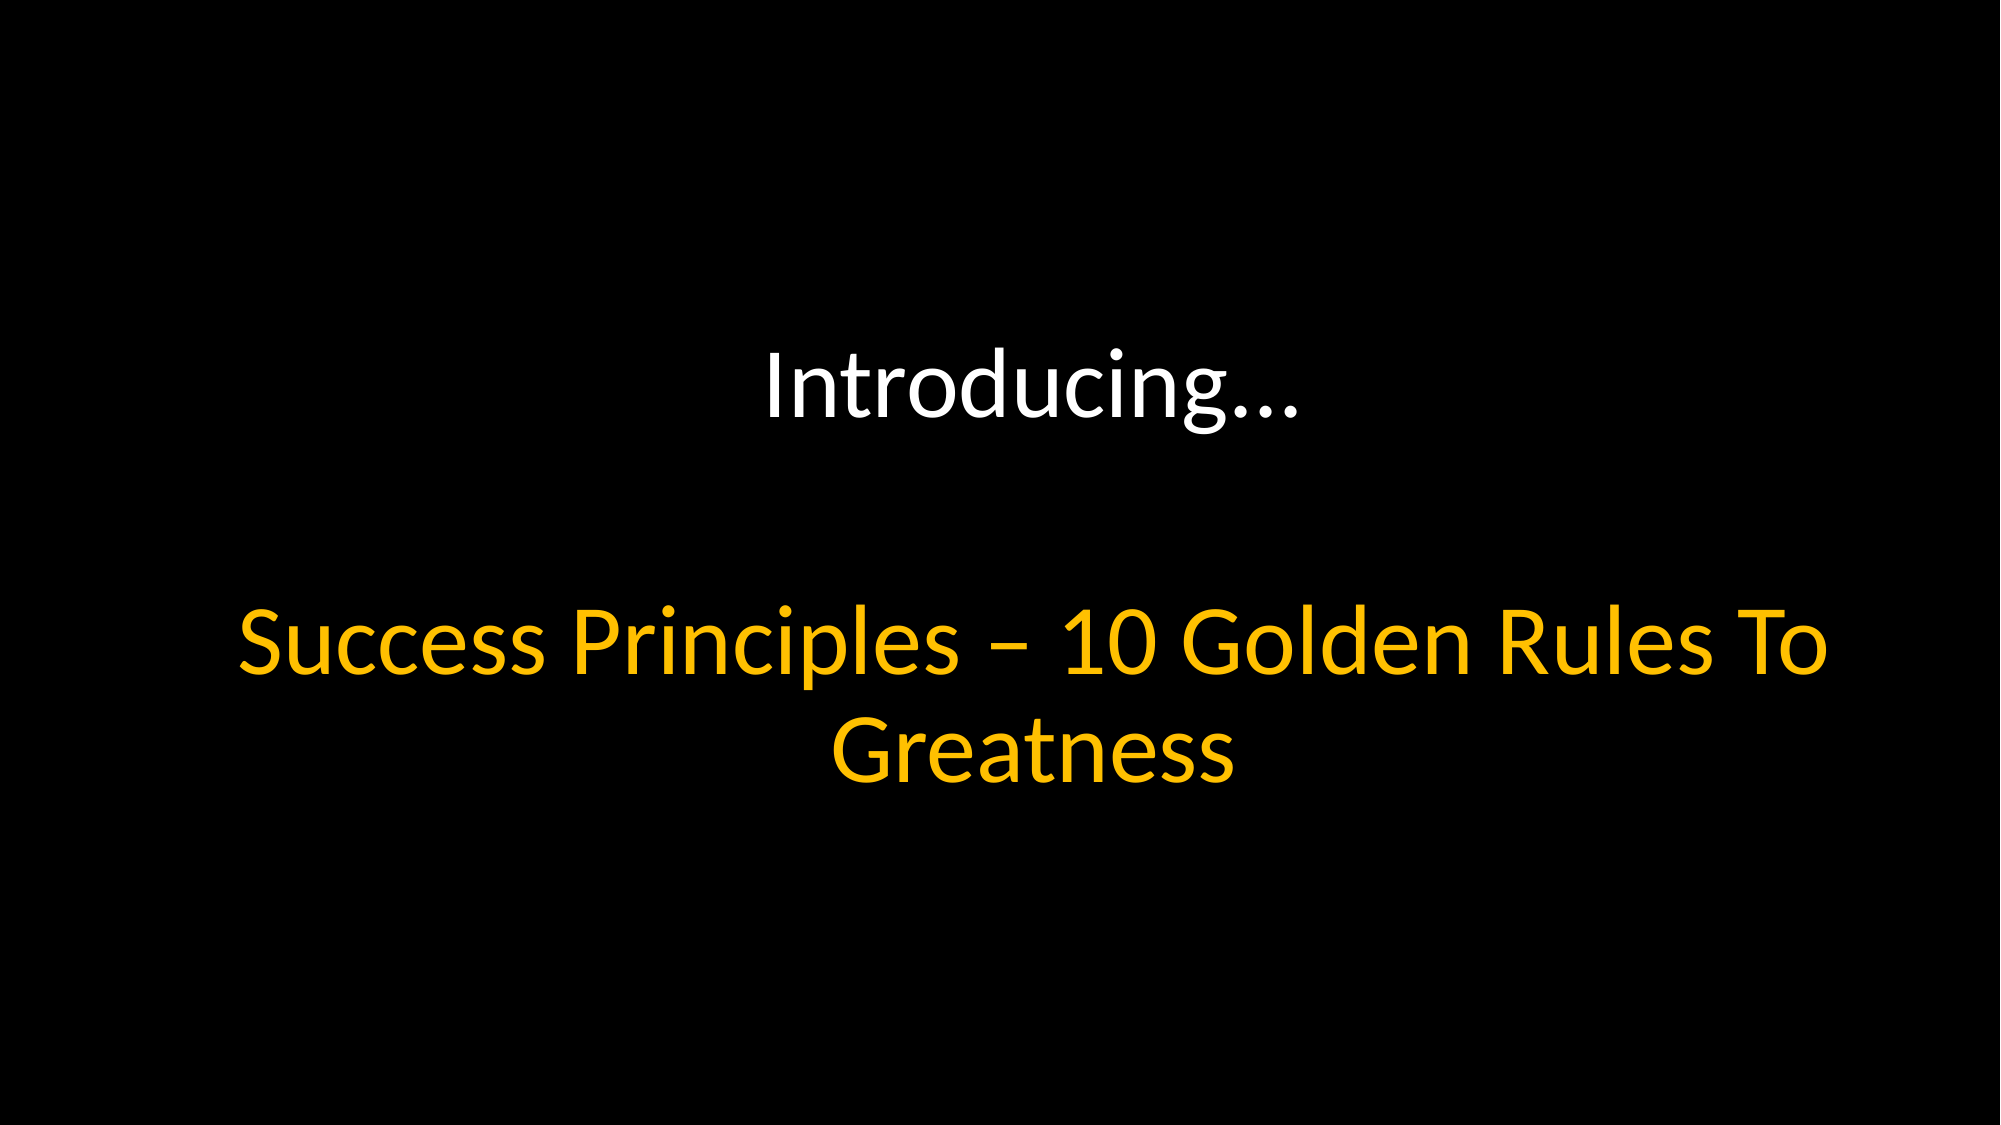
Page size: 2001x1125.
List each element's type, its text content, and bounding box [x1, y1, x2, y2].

list Introducing... Success Principles – 10 Golden Rules To Greatness [171, 323, 1897, 774]
